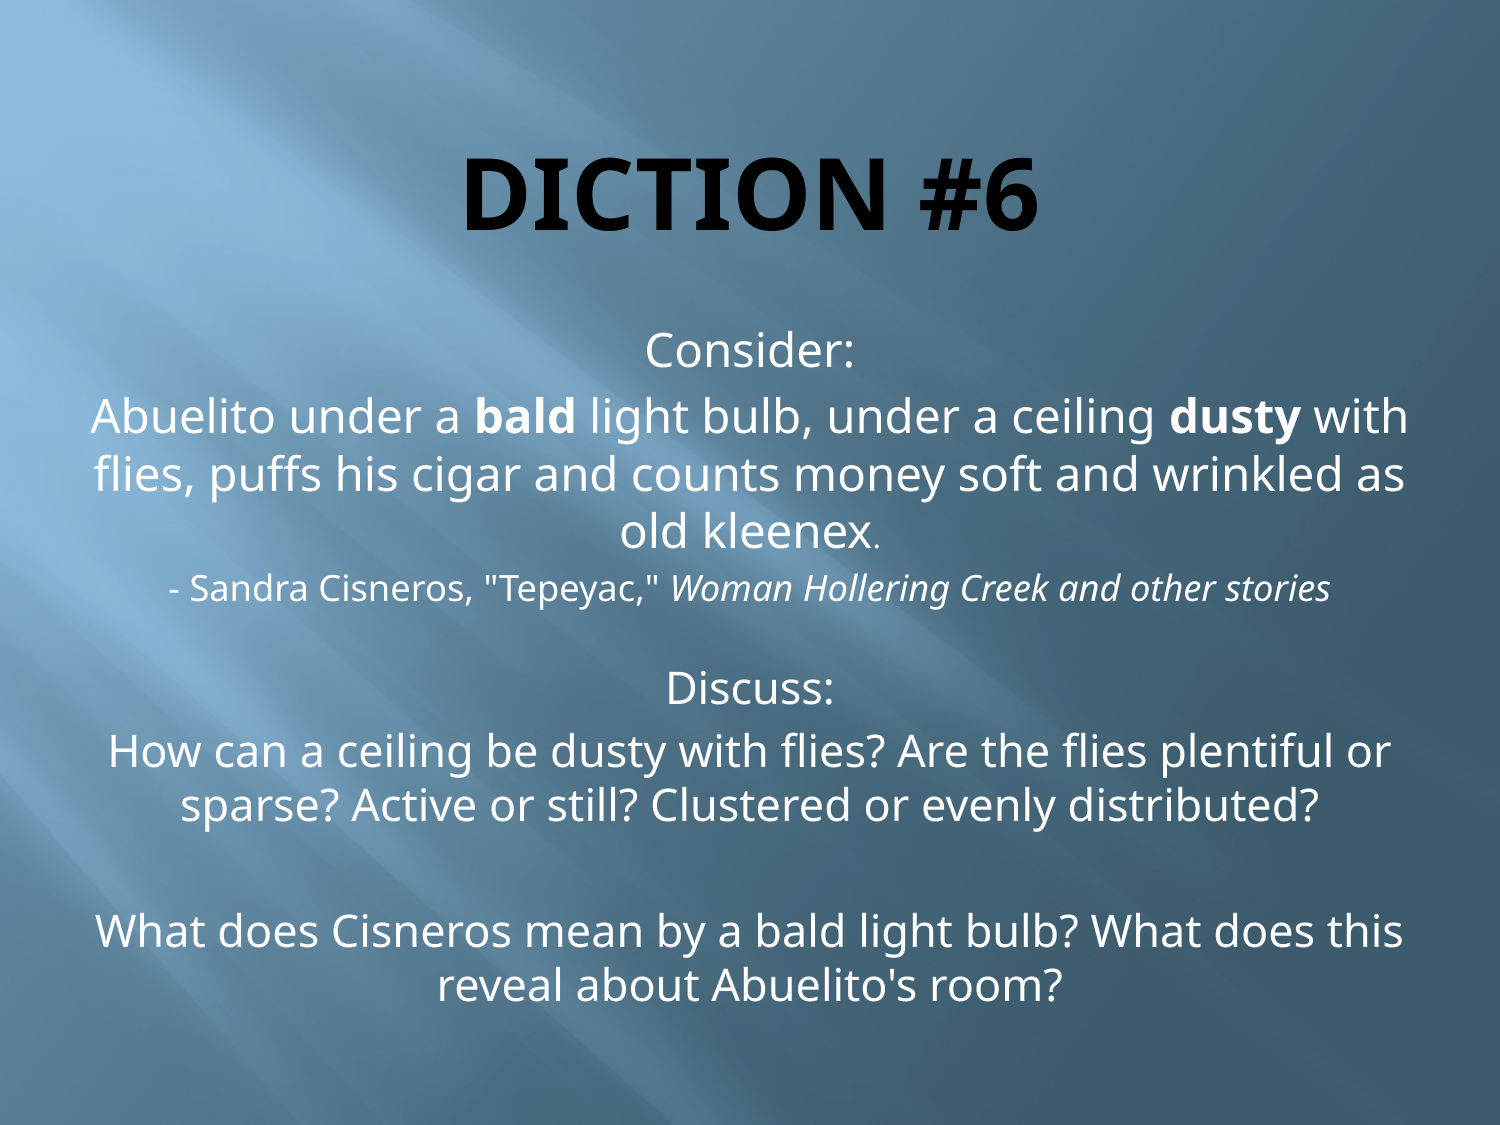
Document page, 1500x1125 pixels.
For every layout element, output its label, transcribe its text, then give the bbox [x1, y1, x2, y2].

subtitle Consider: Abuelito under a bald light bulb, under a ceiling dusty with flies, puffs his cigar and counts money soft and wrinkled as old kleenex. - Sandra Cisneros, "Tepeyac," Woman Hollering Creek and other stories Discuss: How can a ceiling be dusty with flies? Are the flies plentiful or sparse? Active or still? Clustered or evenly distributed? What does Cisneros mean by a bald light bulb? What does this reveal about Abuelito's room? [75, 312, 1425, 1025]
title Diction #6 [75, 75, 1425, 250]
